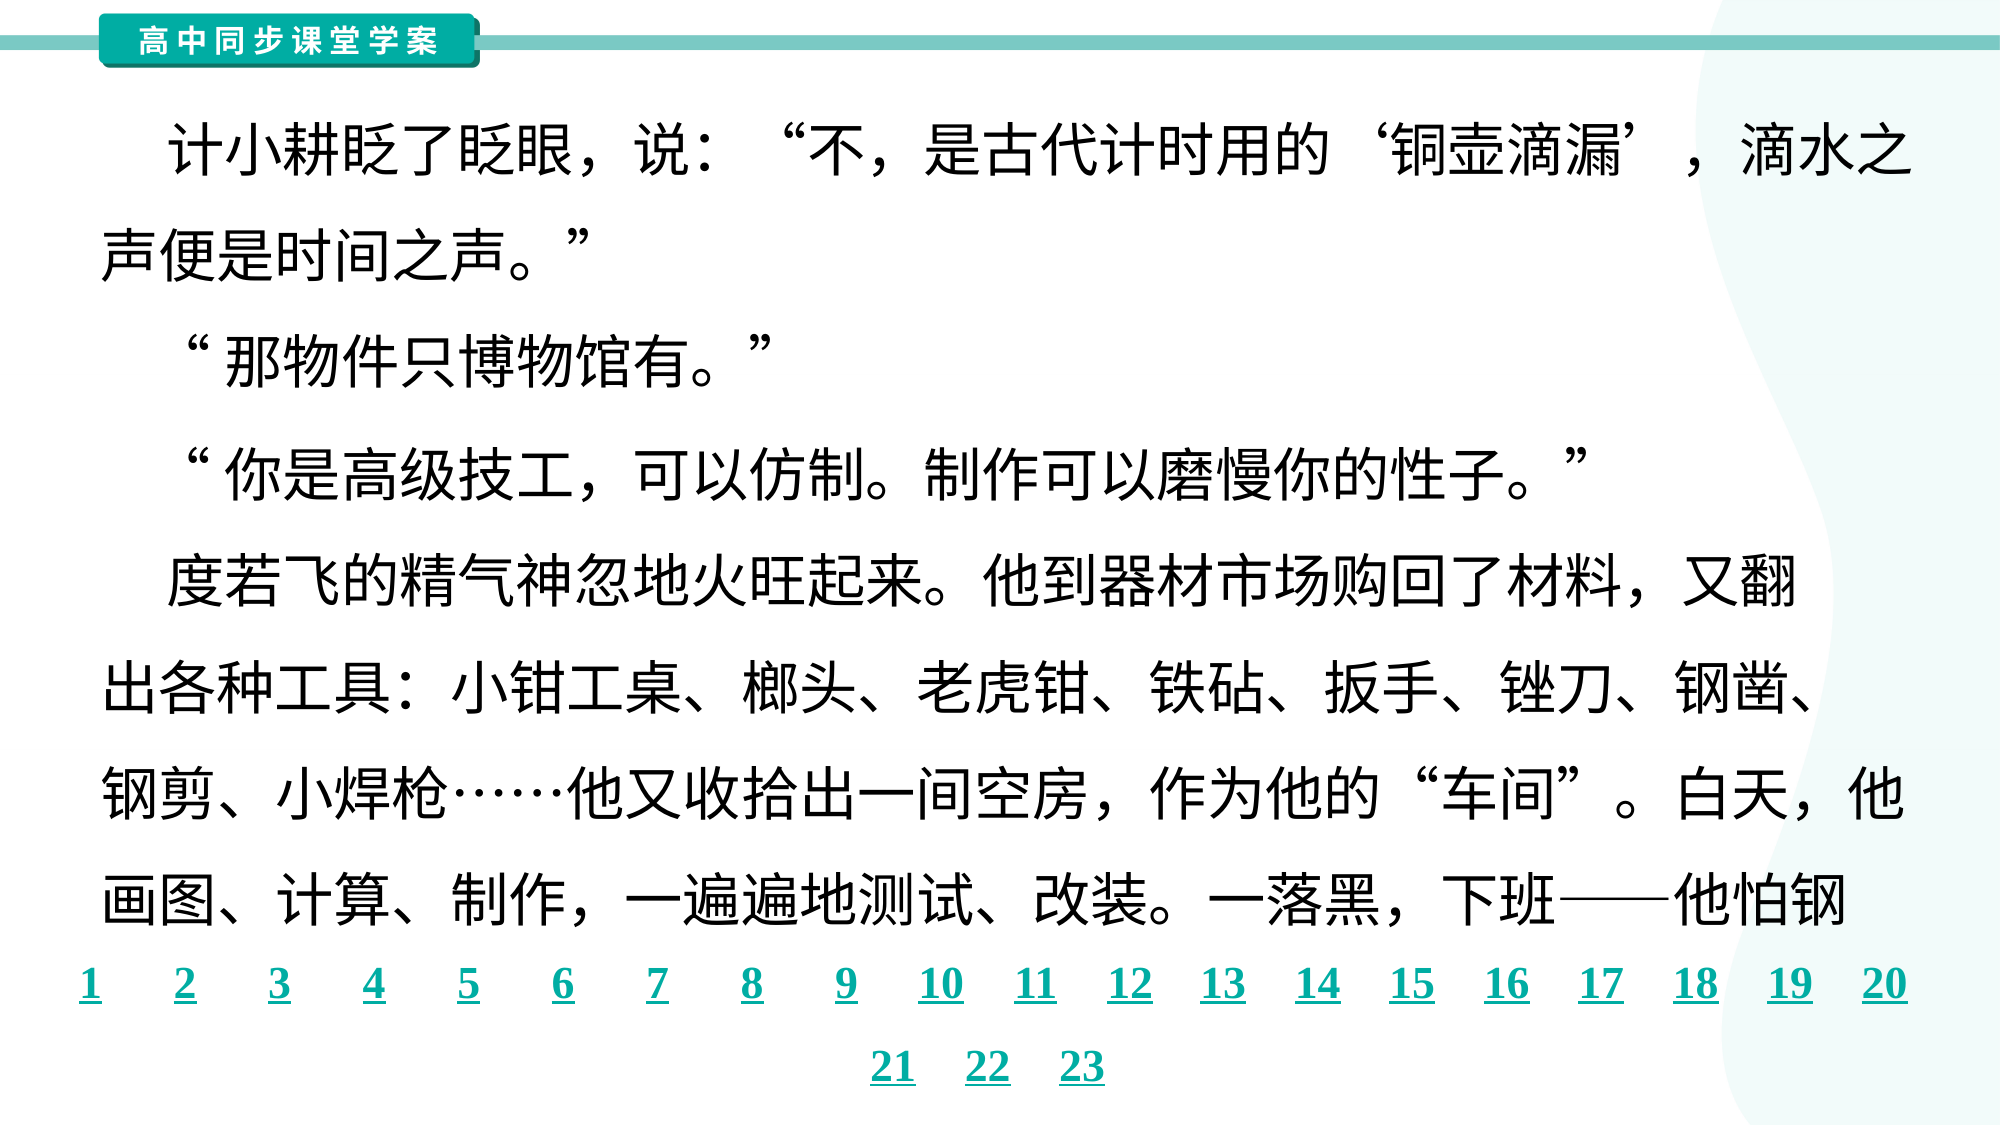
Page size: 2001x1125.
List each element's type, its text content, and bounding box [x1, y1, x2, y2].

picture [0, 0, 2000, 1125]
text_box “你是高级技工，可以仿制。制作可以磨慢你的性子。” 度若飞的精气神忽地火旺起来。他到器材市场购回了材料，又翻 出各种工具：小钳工桌、榔头、老虎钳、铁砧、扳手、锉刀、钢凿、 钢剪、小焊枪……他又收拾出一间空房，作为他的“车间”。白天，他 画图、计算、制作，一遍遍地测试、改装。一落黑，下班——他怕钢 [100, 402, 1899, 934]
text_box 计小耕眨了眨眼，说：“不，是古代计时用的‘铜壶滴漏’，滴水之 声便是时间之声。” “那物件只博物馆有。” [100, 76, 1899, 396]
